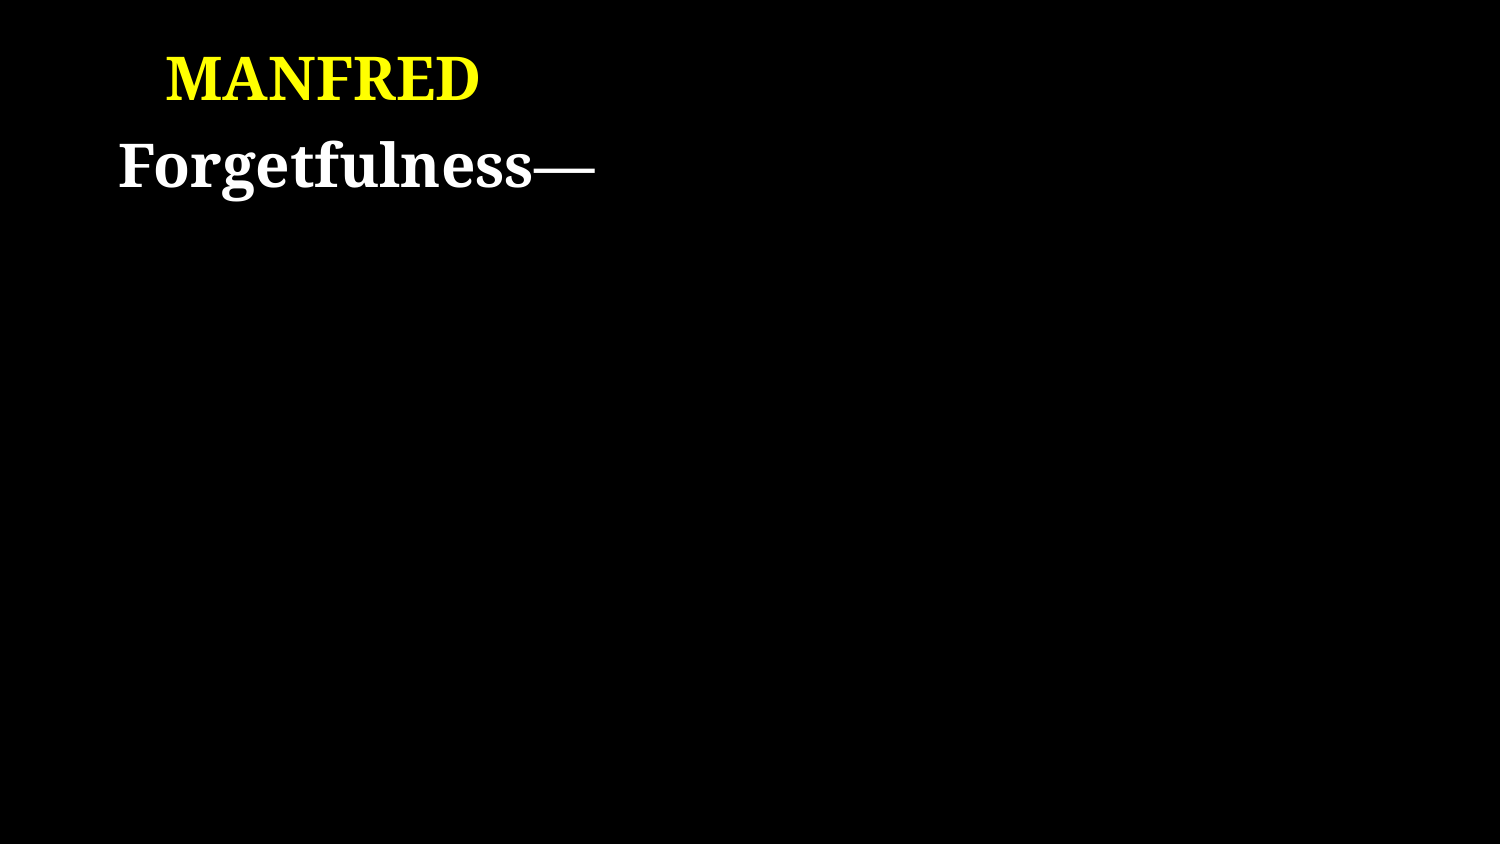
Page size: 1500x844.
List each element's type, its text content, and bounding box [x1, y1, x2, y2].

title Manfred Forgetfulness— [103, 17, 1397, 299]
